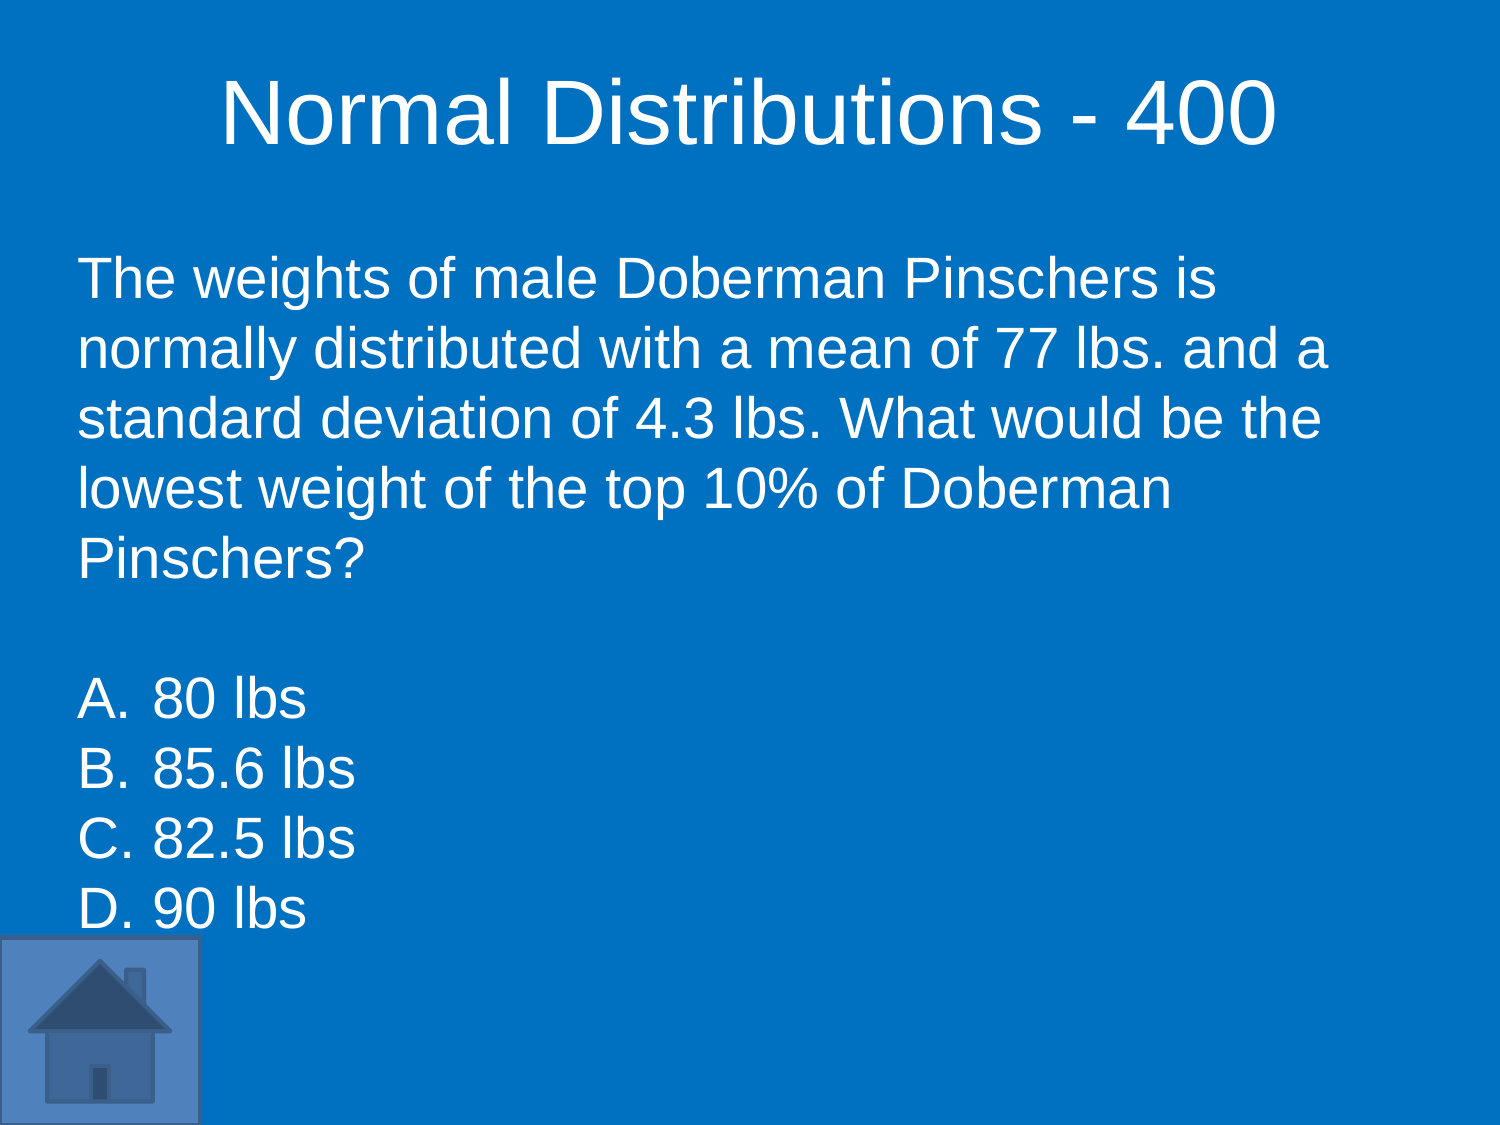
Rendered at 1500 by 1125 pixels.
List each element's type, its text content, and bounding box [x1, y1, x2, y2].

text_box The weights of male Doberman Pinschers is normally distributed with a mean of 77 lbs. and a standard deviation of 4.3 lbs. What would be the lowest weight of the top 10% of Doberman Pinschers? 80 lbs 85.6 lbs 82.5 lbs 90 lbs [62, 232, 1442, 948]
text_box Normal Distributions - 400 [74, 45, 1425, 232]
text_box [0, 935, 202, 1125]
